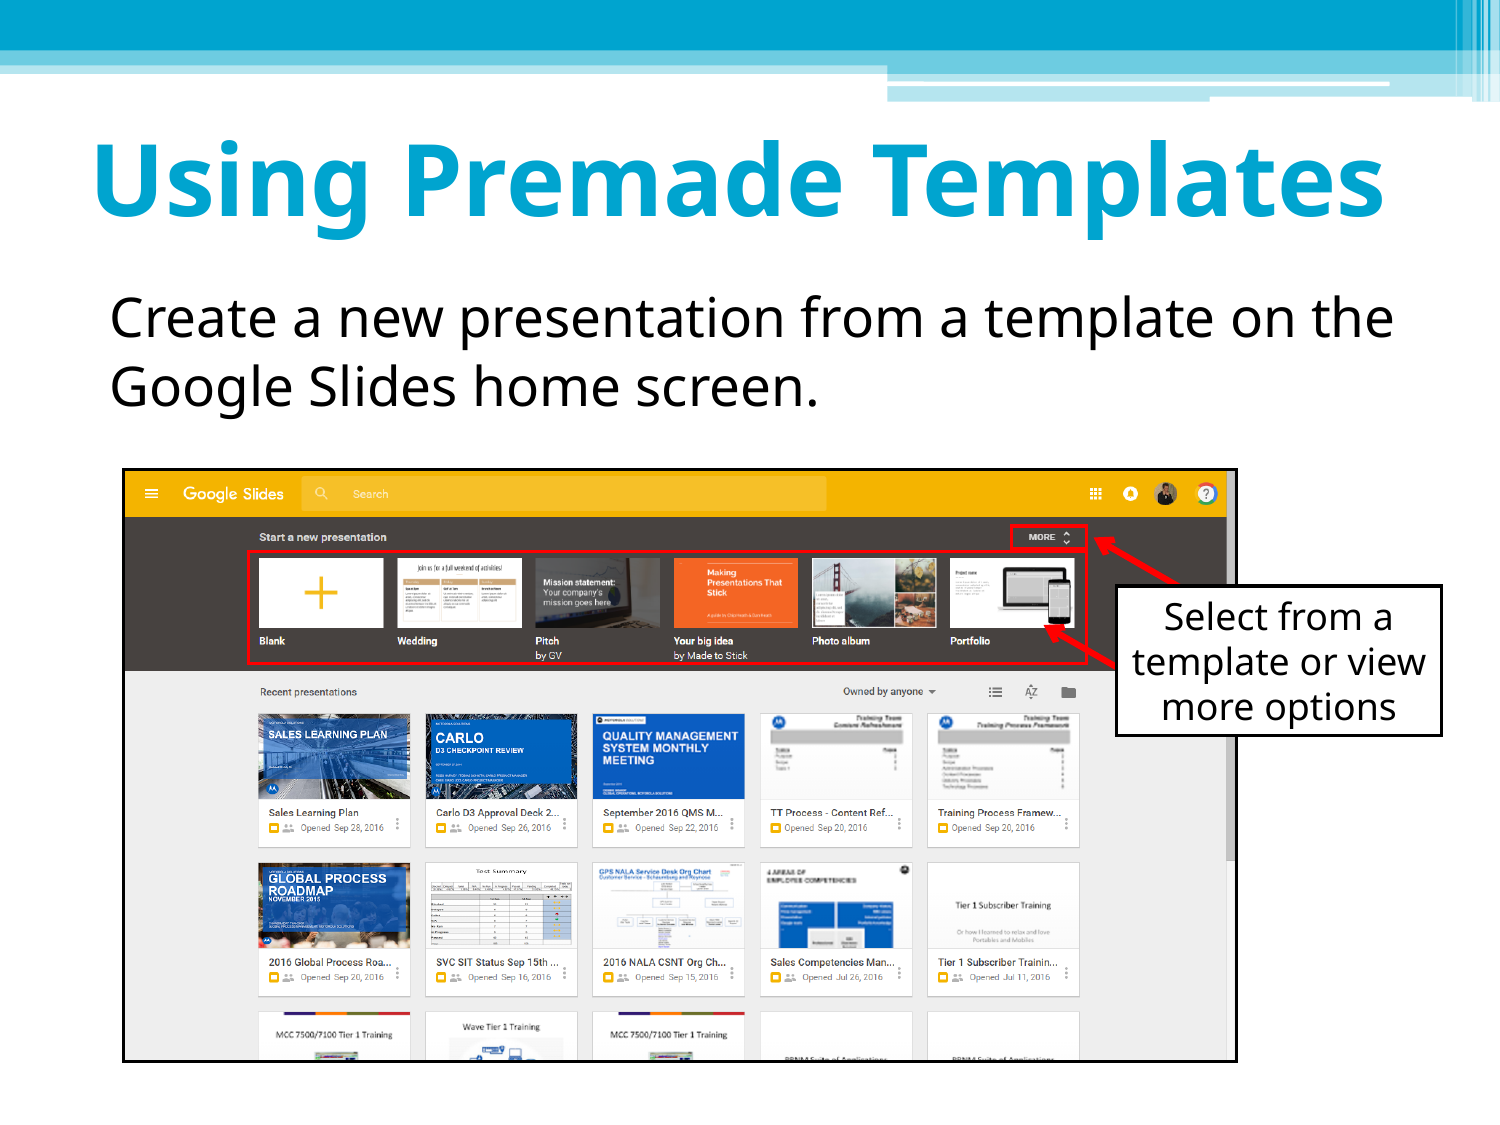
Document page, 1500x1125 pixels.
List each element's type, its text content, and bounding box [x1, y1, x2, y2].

text_box Select from a template or view more options [1235, 586, 1442, 736]
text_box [1043, 624, 1151, 687]
picture [124, 470, 1235, 1060]
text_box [1093, 537, 1201, 600]
list Create a new presentation from a template on the Google Slides home screen. [75, 275, 1418, 488]
title Using Premade Templates [75, 90, 1418, 263]
